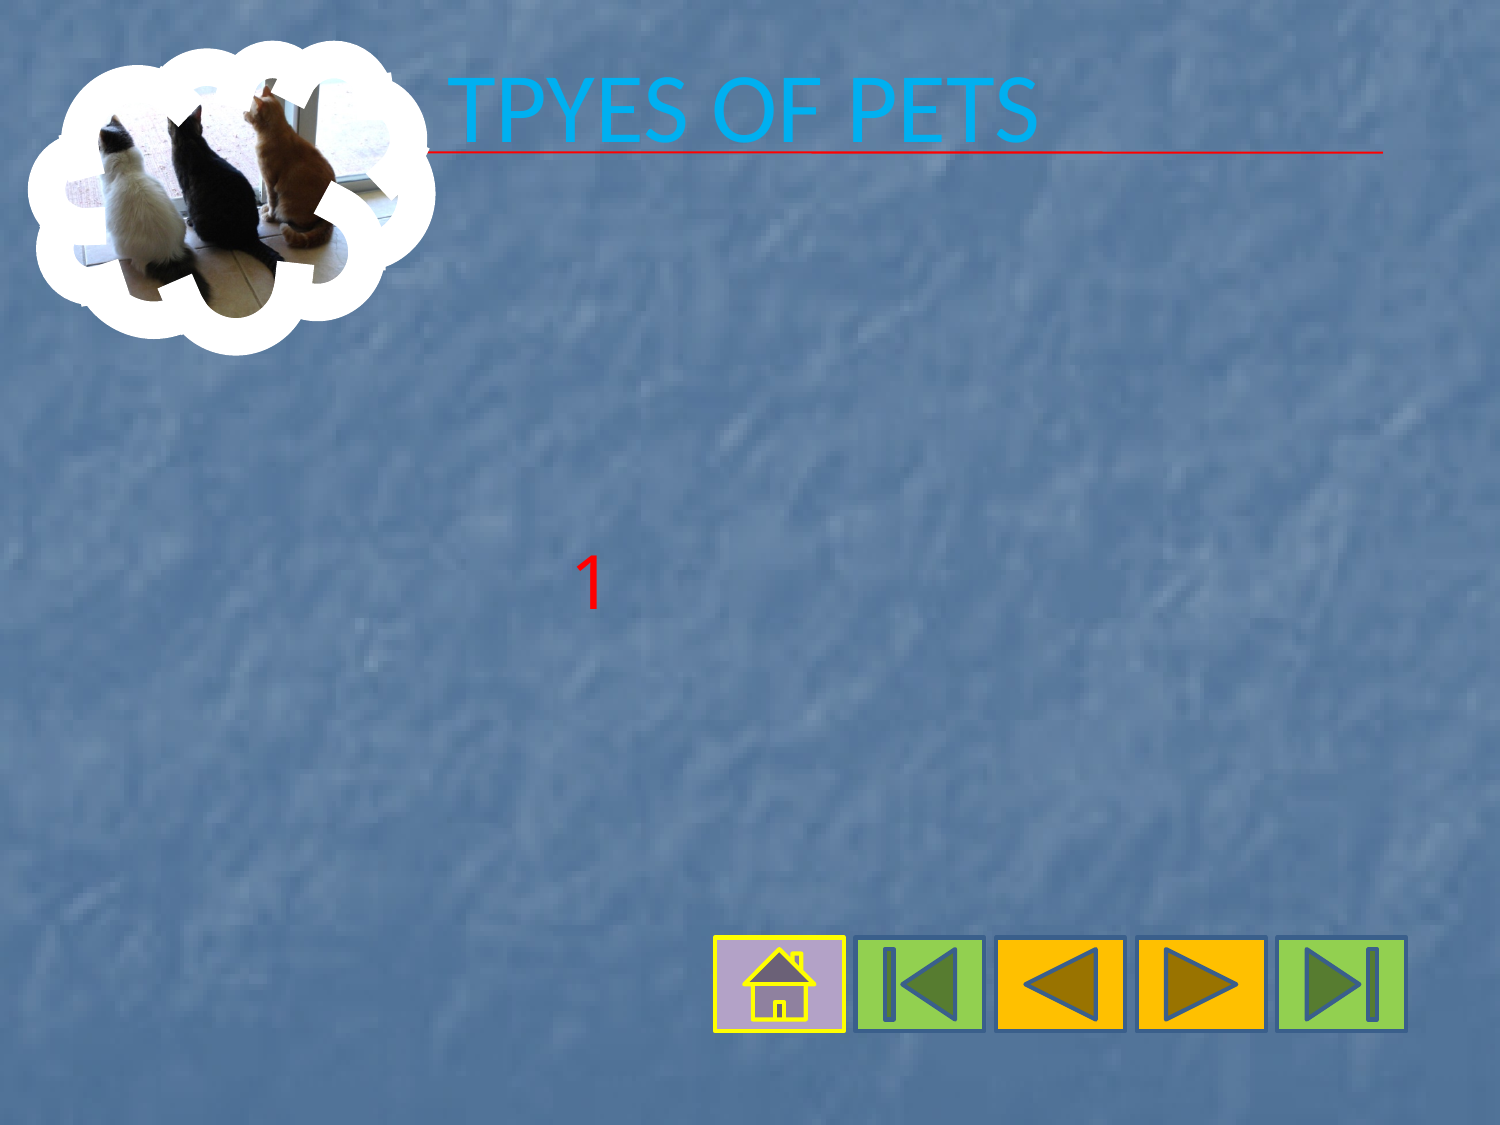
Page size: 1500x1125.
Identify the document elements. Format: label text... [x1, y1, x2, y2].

text_box 1 [538, 527, 645, 633]
picture [0, 0, 1500, 1125]
